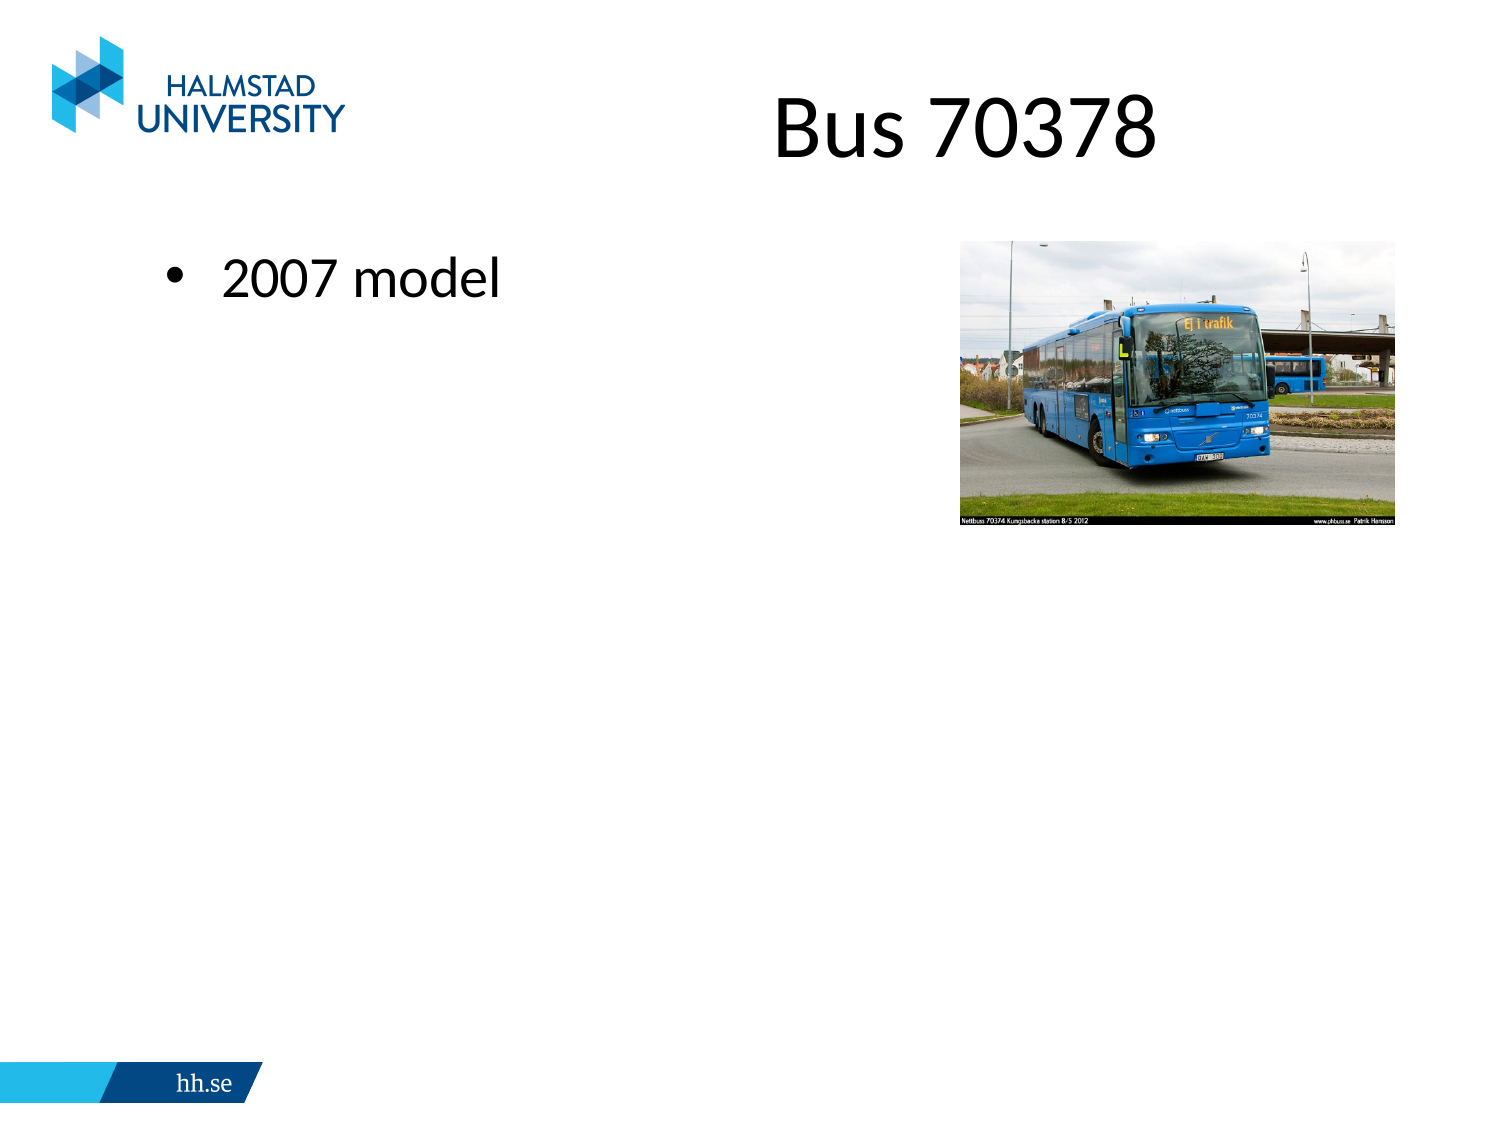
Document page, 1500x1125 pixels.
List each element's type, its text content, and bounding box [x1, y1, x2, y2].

title Bus 70378 [507, 58, 1425, 246]
list 2007 model [150, 231, 644, 350]
picture [0, 1062, 263, 1103]
picture [959, 240, 1396, 526]
picture [52, 36, 345, 133]
